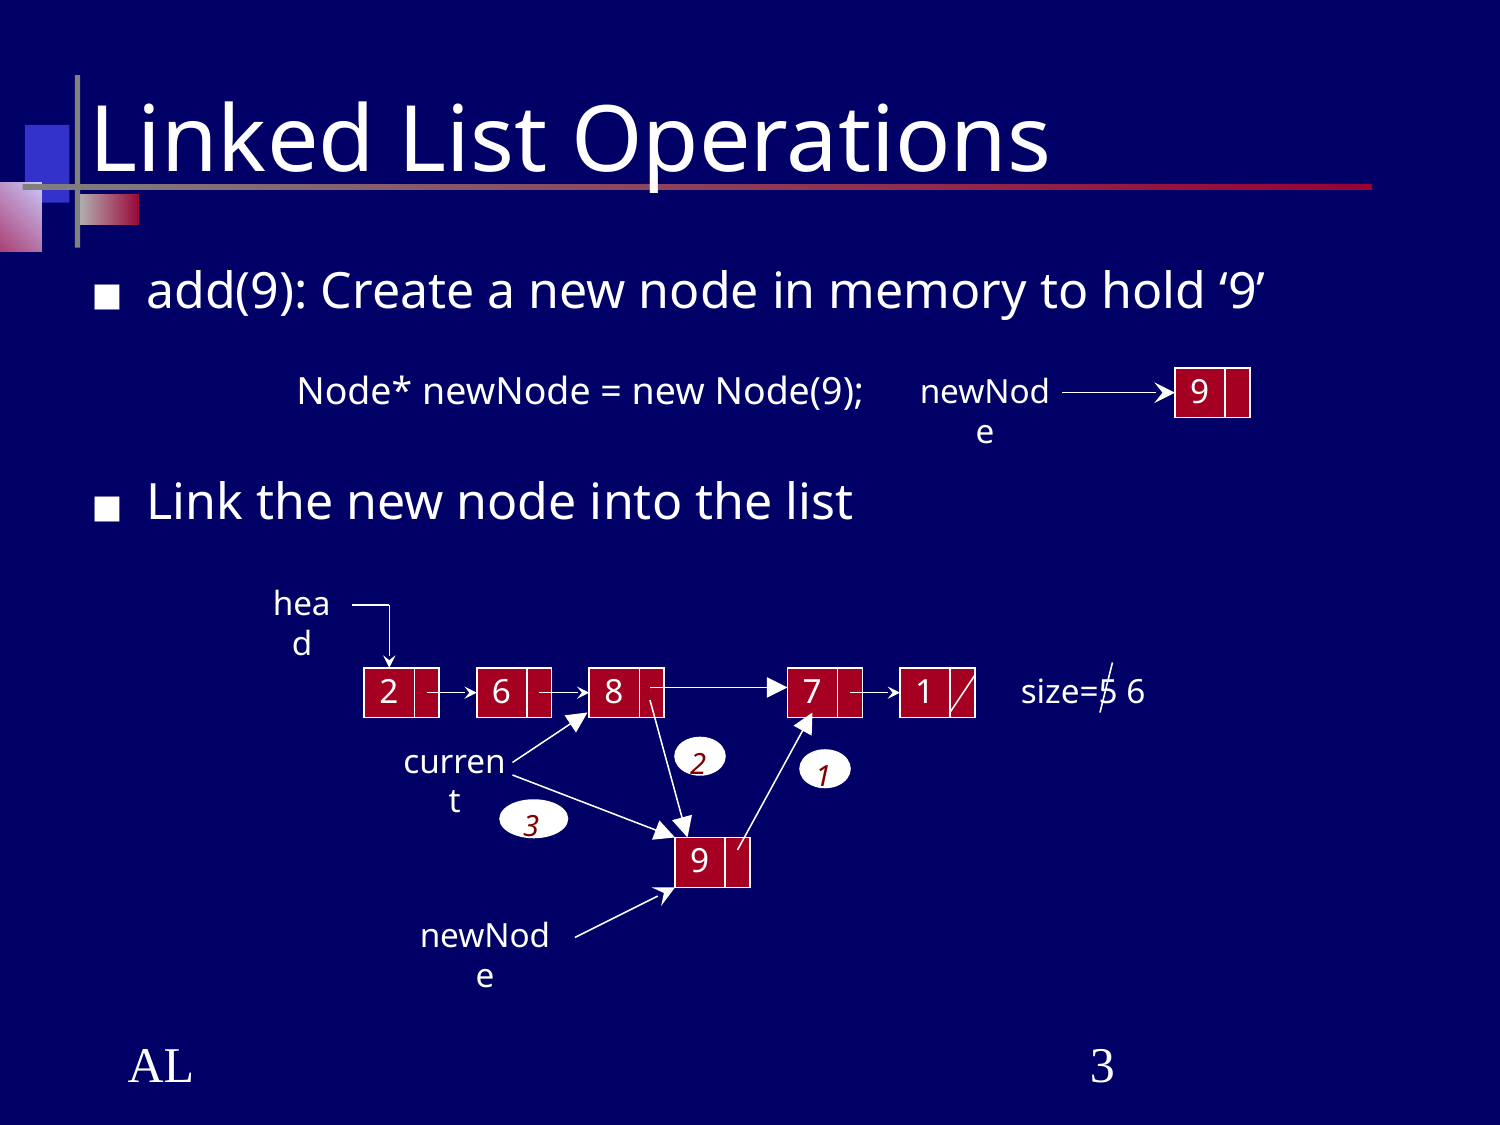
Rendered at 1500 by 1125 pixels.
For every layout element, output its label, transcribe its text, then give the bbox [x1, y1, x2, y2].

slide_number ‹#› [1074, 1025, 1388, 1100]
slide_number AL [112, 1025, 425, 1100]
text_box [899, 362, 1251, 418]
title Linked List Operations [74, 59, 1425, 210]
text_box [249, 574, 1162, 963]
list add(9): Create a new node in memory to hold ‘9’ Node* newNode = new Node(9); Link the new node into the list [75, 262, 1425, 525]
